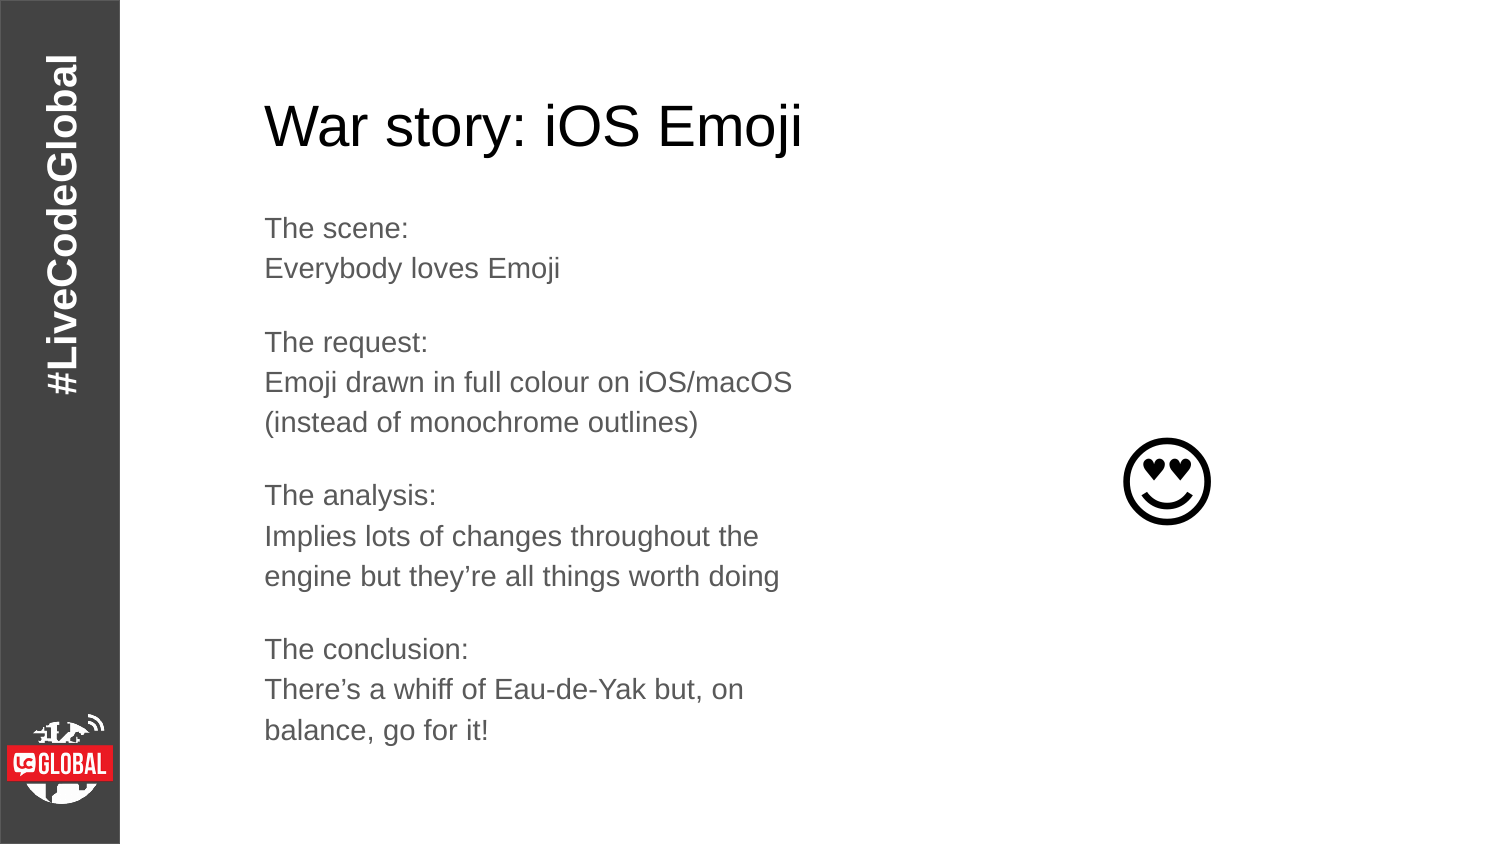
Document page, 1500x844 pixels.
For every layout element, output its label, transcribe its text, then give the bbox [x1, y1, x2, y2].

list The scene: Everybody loves Emoji The request: Emoji drawn in full colour on iOS/macOS (instead of monochrome outlines) The analysis: Implies lots of changes throughout the engine but they’re all things worth doing The conclusion: There’s a whiff of Eau-de-Yak but, on balance, go for it! [249, 189, 813, 750]
list 😍 [885, 189, 1449, 750]
title War story: iOS Emoji [249, 72, 1417, 167]
picture [7, 714, 113, 804]
